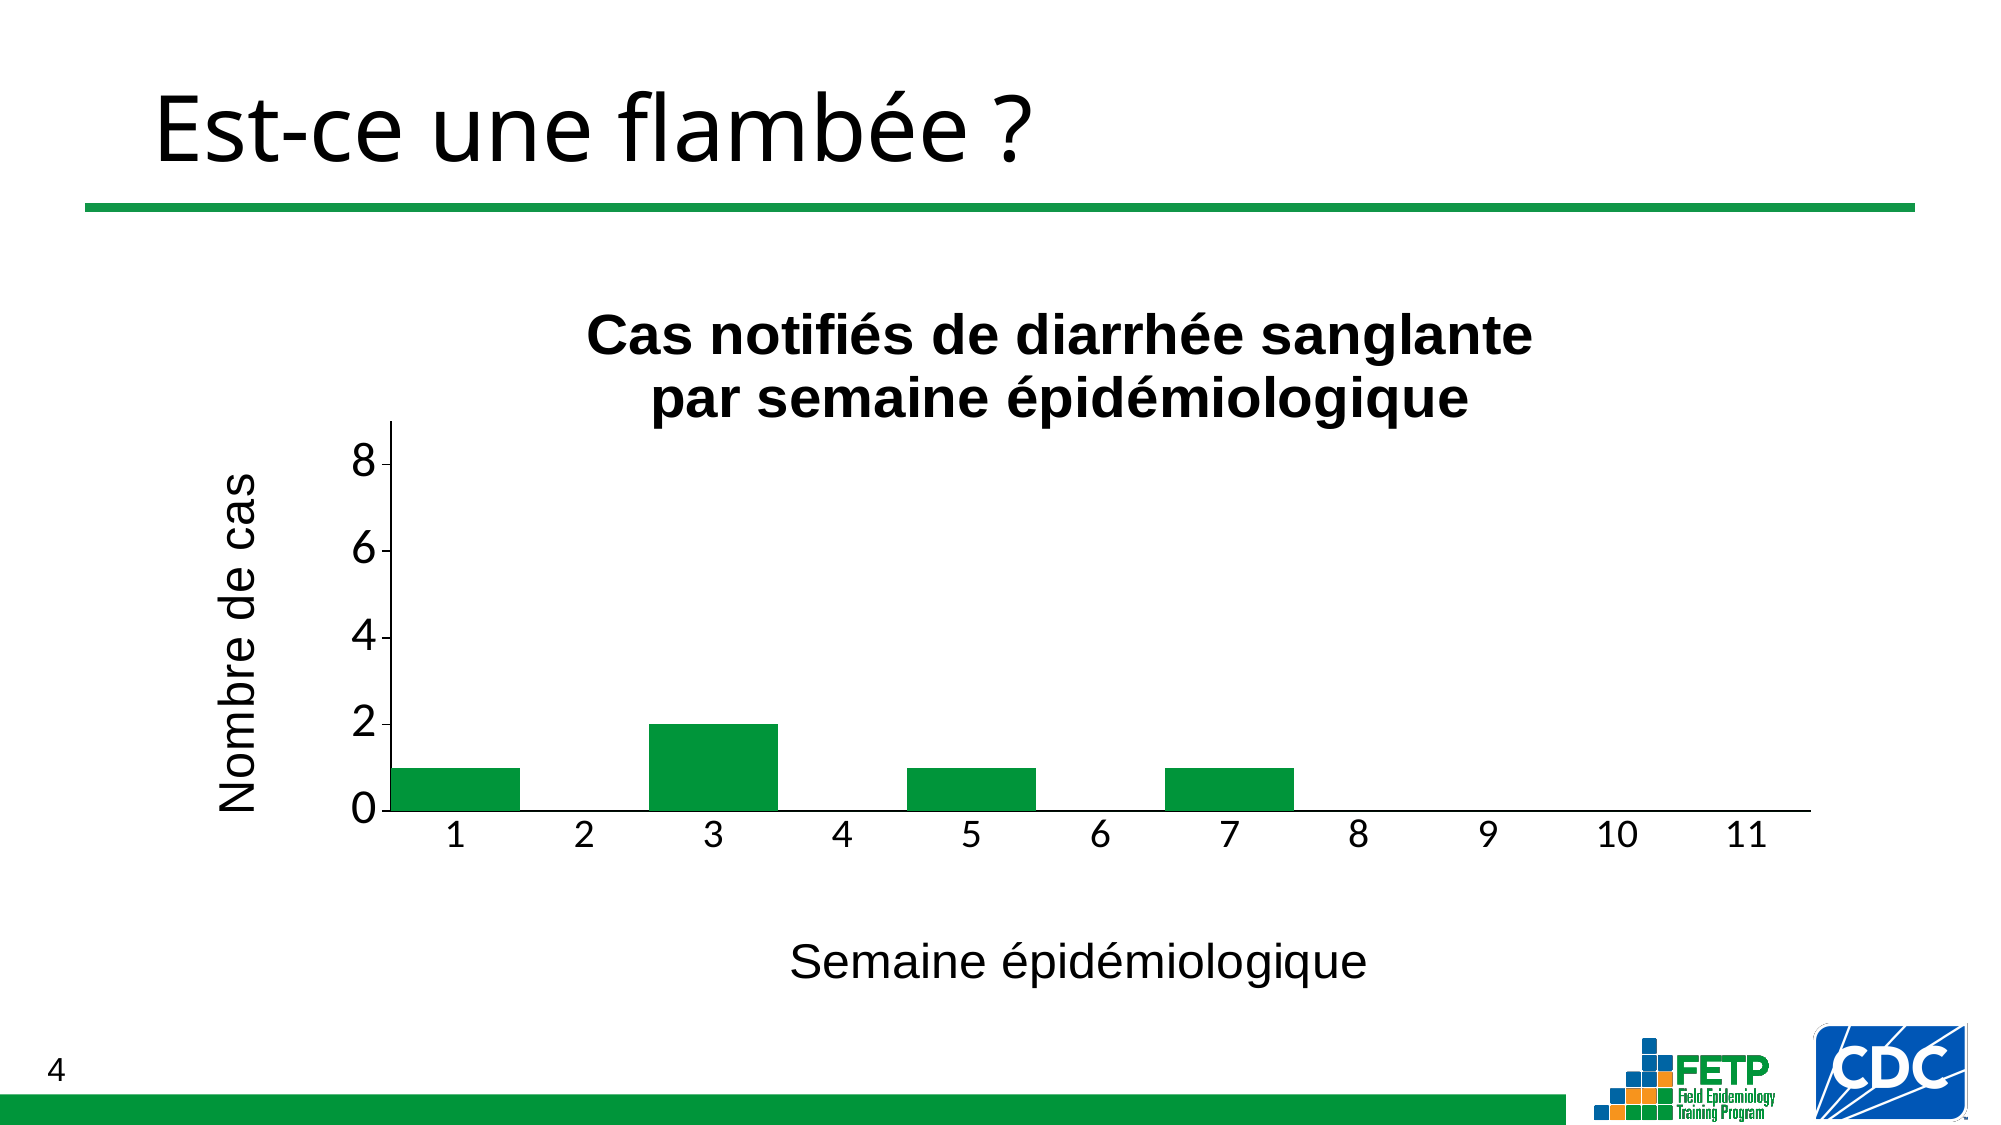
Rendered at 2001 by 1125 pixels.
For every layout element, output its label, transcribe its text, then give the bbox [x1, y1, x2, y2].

picture [1594, 1038, 1775, 1122]
chart [137, 242, 1863, 1004]
title Est-ce une flambée ? [137, 75, 1863, 207]
picture [1813, 1023, 1968, 1122]
